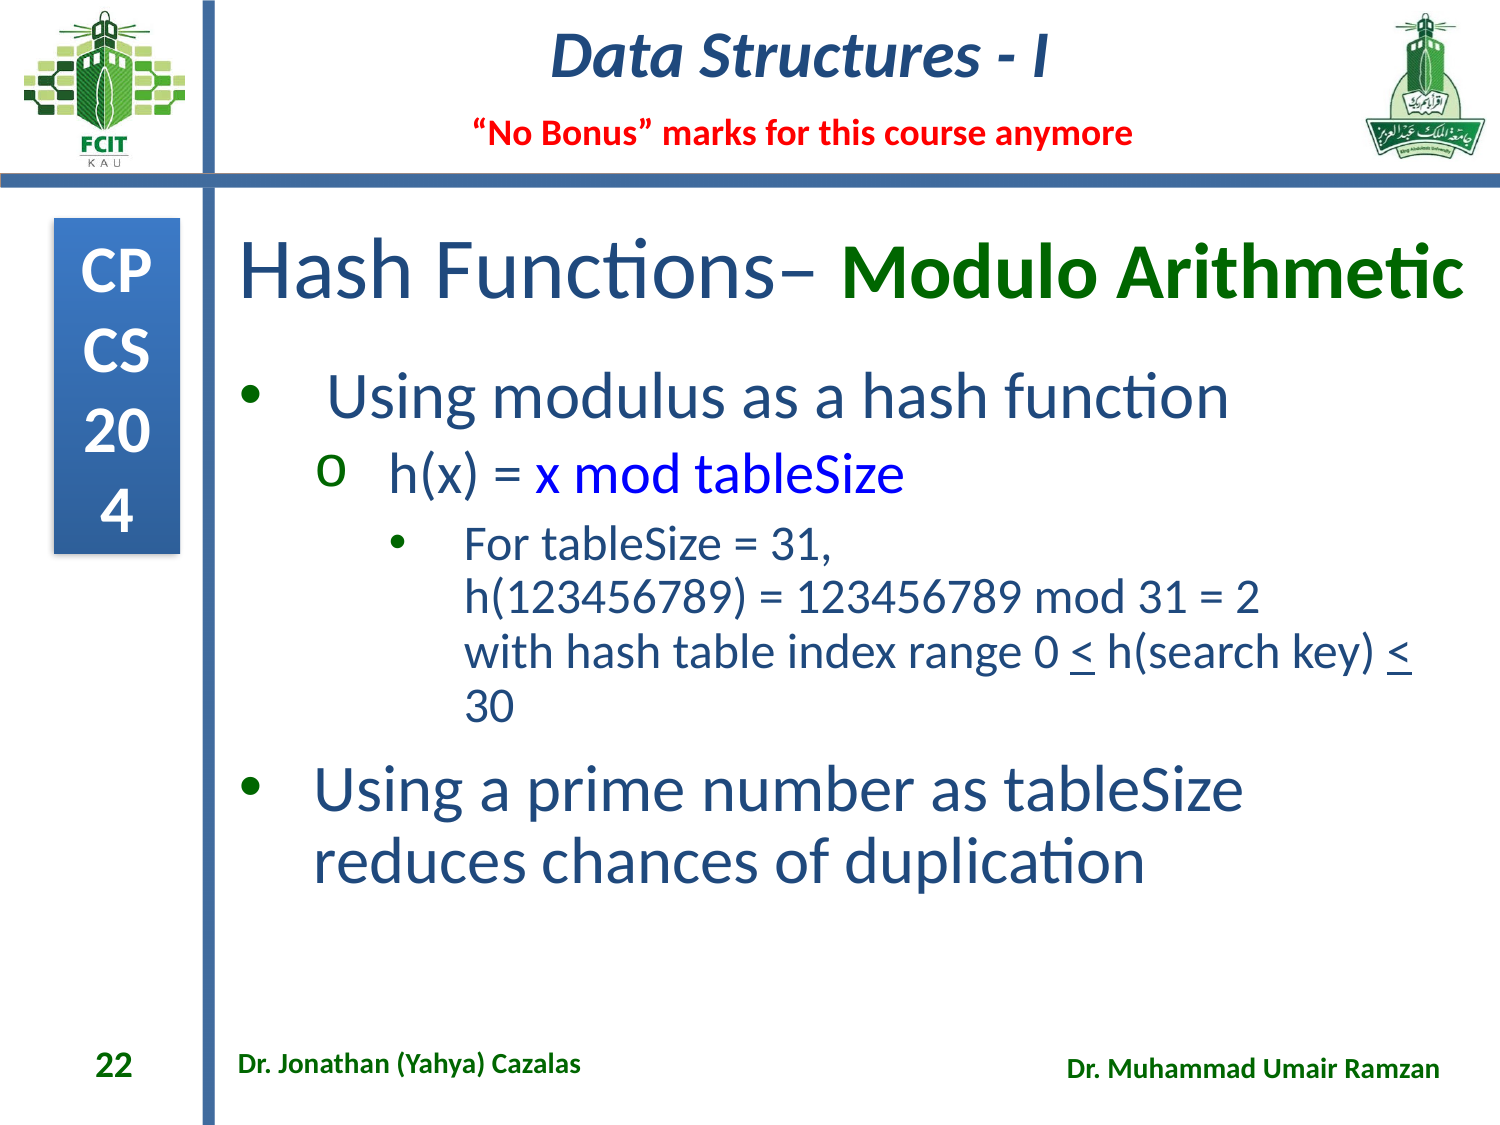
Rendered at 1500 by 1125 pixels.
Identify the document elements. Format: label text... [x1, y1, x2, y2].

picture [1361, 11, 1487, 162]
slide_number 22 [35, 1032, 193, 1092]
list Using modulus as a hash function h(x) = x mod tableSize For tableSize = 31, h(123456789) = 123456789 mod 31 = 2 with hash table index range 0 < h(search key) < 30 Using a prime number as tableSize reduces chances of duplication [223, 353, 1484, 1014]
title Hash Functions– Modulo Arithmetic [223, 204, 1484, 337]
picture [24, 6, 185, 167]
